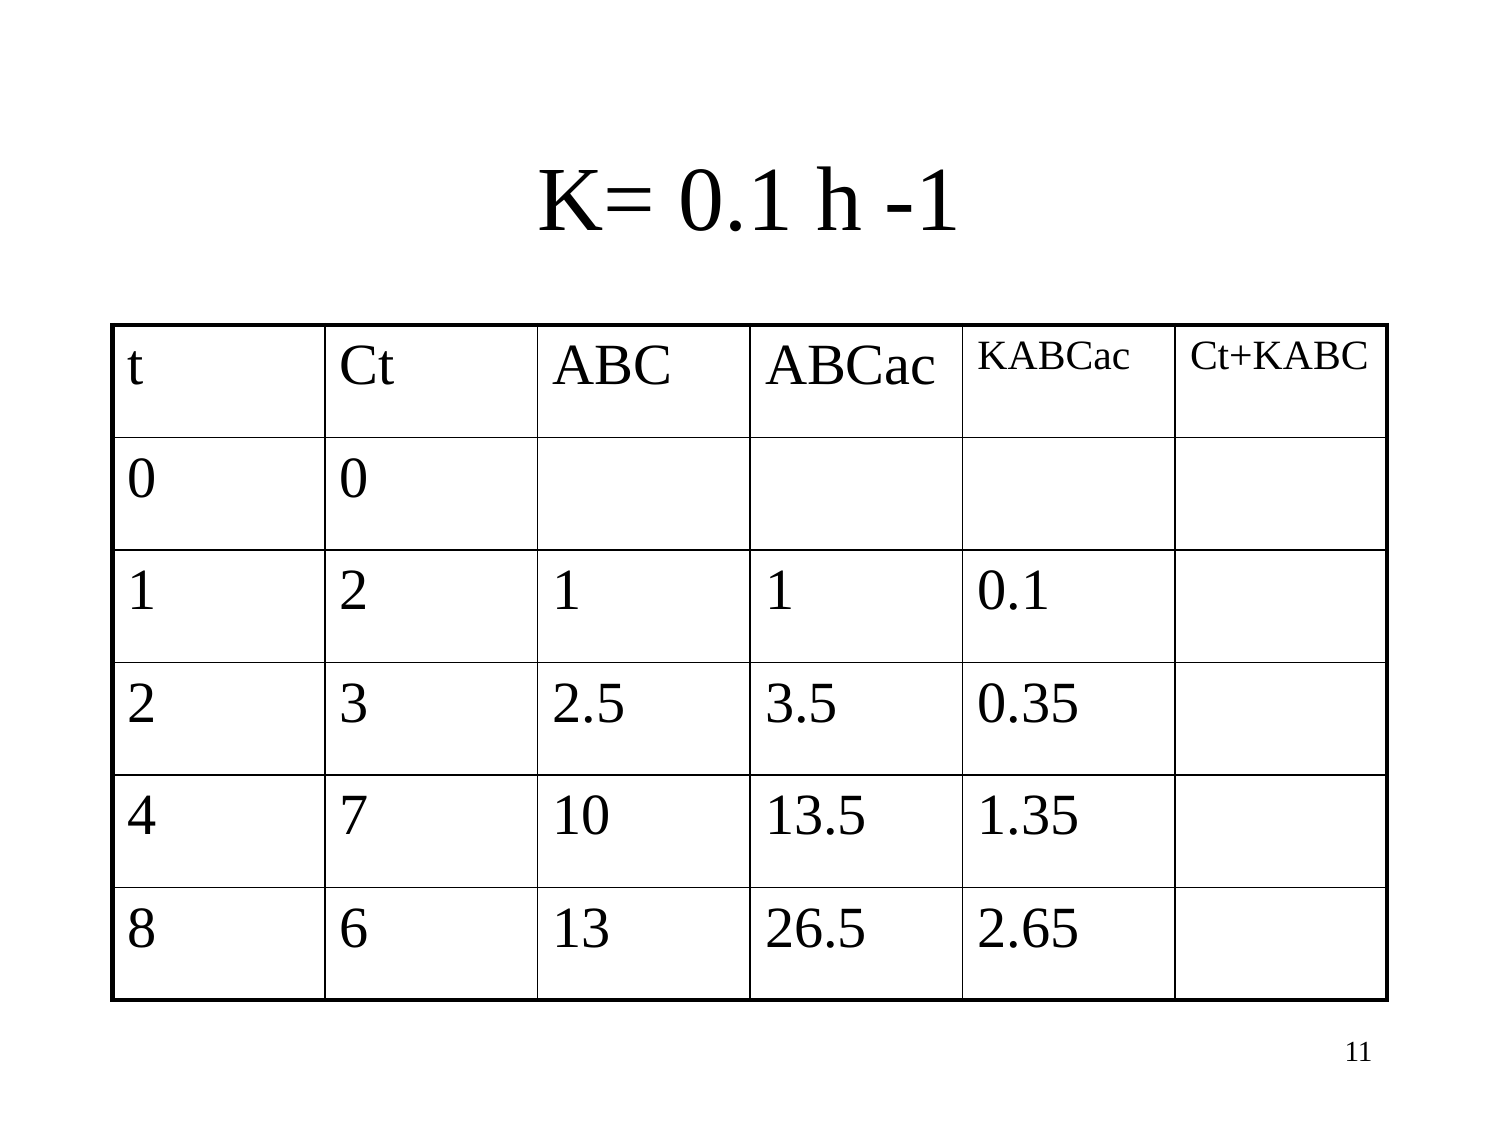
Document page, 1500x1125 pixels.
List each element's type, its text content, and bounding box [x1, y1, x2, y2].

table_cell 1 [751, 551, 962, 662]
table_cell 8 [115, 888, 324, 998]
table_cell [1176, 776, 1385, 887]
table_cell 13 [538, 888, 749, 998]
table_cell 7 [326, 776, 537, 887]
table_cell 13.5 [751, 776, 962, 887]
table_cell [751, 438, 962, 549]
table_header t [115, 327, 324, 437]
table_cell [1176, 551, 1385, 662]
table_cell [1176, 663, 1385, 774]
table_header KABCac [963, 327, 1174, 437]
table_cell 6 [326, 888, 537, 998]
table_cell 1.35 [963, 776, 1174, 887]
slide_number 11 [1074, 1024, 1388, 1101]
table_cell 0.1 [963, 551, 1174, 662]
table_cell 4 [115, 776, 324, 887]
table_cell 10 [538, 776, 749, 887]
table_cell 2.65 [963, 888, 1174, 998]
table_cell 0 [115, 438, 324, 549]
title K= 0.1 h -1 [112, 99, 1388, 288]
table_cell 2 [115, 663, 324, 774]
table_cell 2 [326, 551, 537, 662]
table_cell 1 [115, 551, 324, 662]
table_cell [538, 438, 749, 549]
table_cell 3 [326, 663, 537, 774]
table_cell [1176, 438, 1385, 549]
table_cell 0.35 [963, 663, 1174, 774]
table_header ABCac [751, 327, 962, 437]
table_header Ct+KABC [1176, 327, 1385, 437]
table_cell 1 [538, 551, 749, 662]
table_cell 0 [326, 438, 537, 549]
table_cell 2.5 [538, 663, 749, 774]
table_cell 26.5 [751, 888, 962, 998]
table_cell [1176, 888, 1385, 998]
table_header ABC [538, 327, 749, 437]
table_cell 3.5 [751, 663, 962, 774]
table_header Ct [326, 327, 537, 437]
table_cell [963, 438, 1174, 549]
